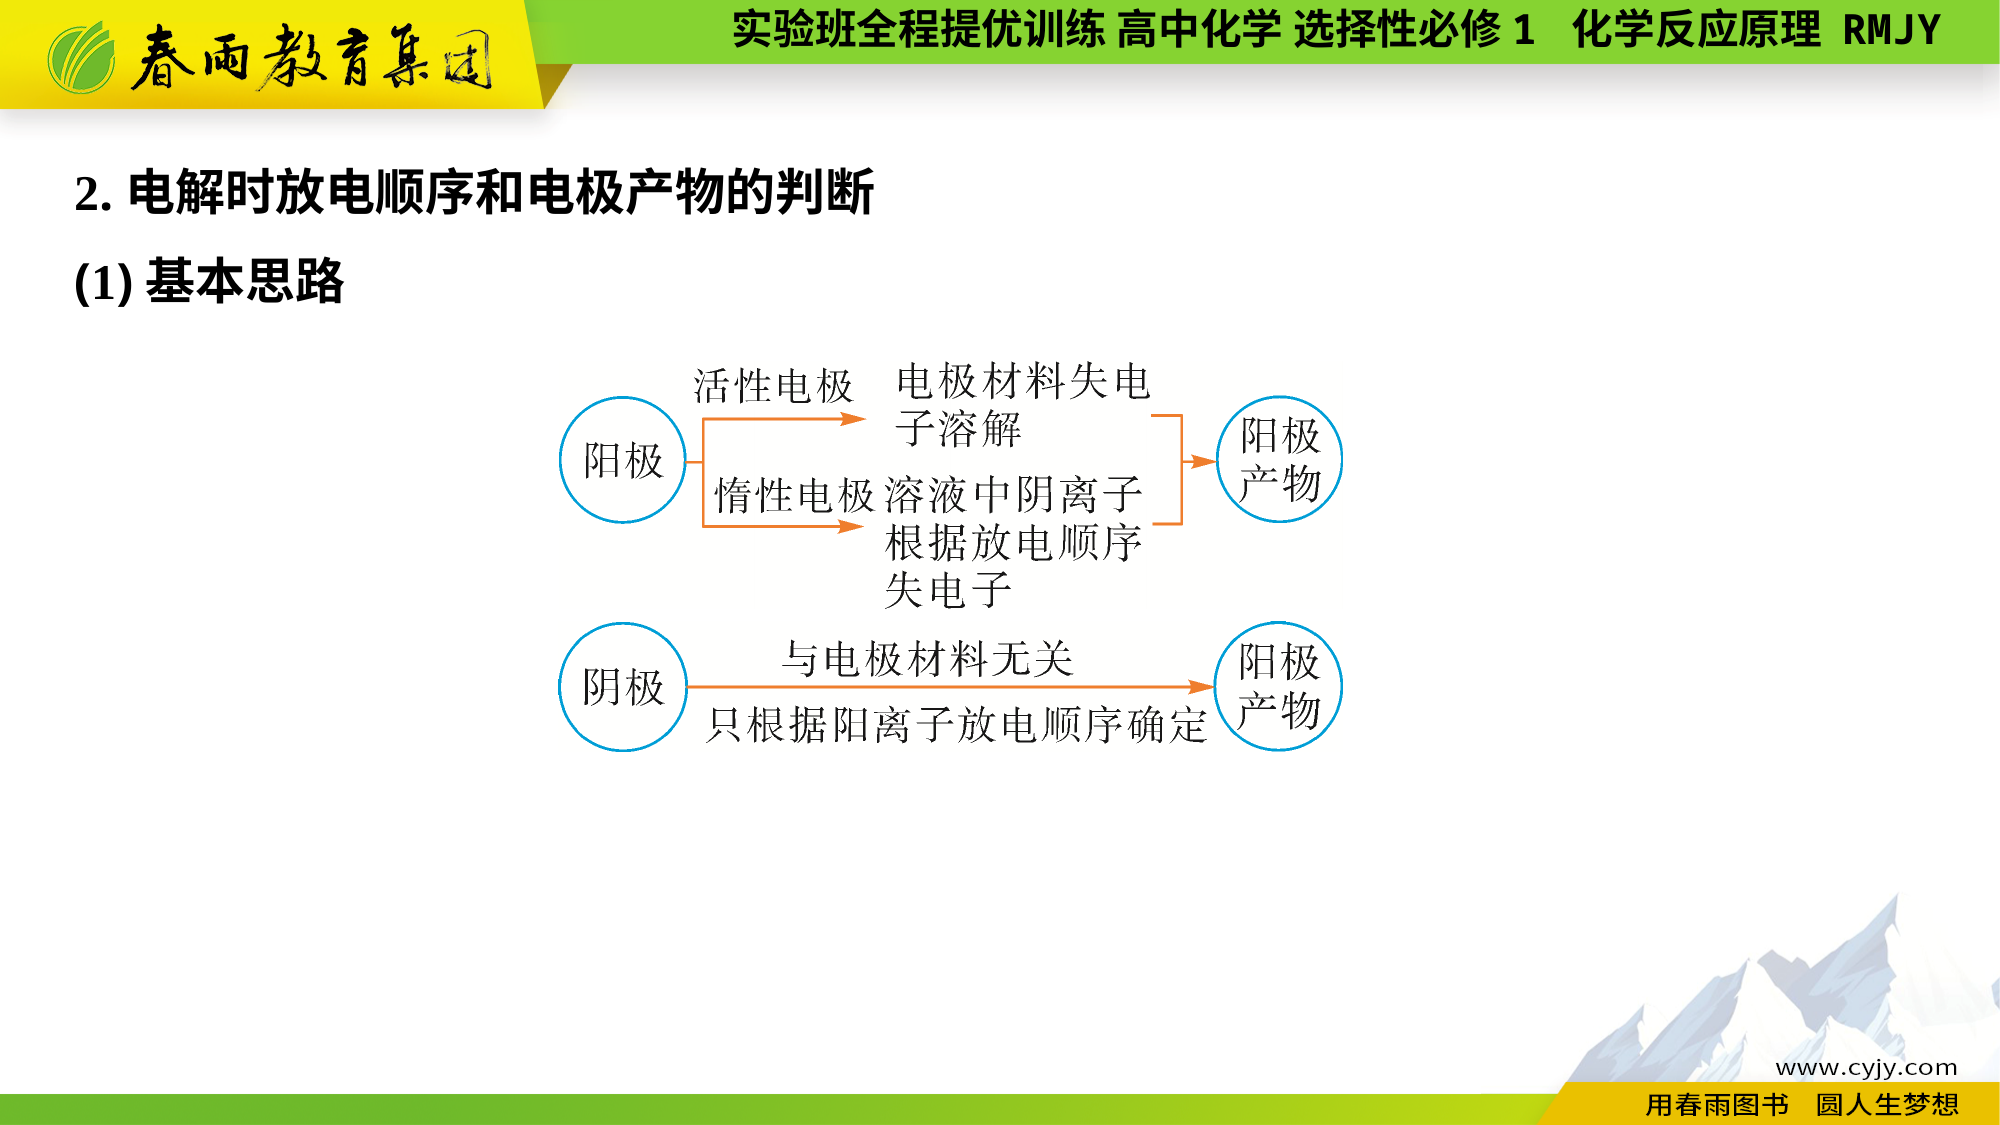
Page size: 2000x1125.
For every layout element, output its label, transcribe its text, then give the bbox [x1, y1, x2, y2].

list 2.电解时放电顺序和电极产物的判断 (1)基本思路 [59, 122, 1944, 308]
picture [0, 0, 2000, 1125]
